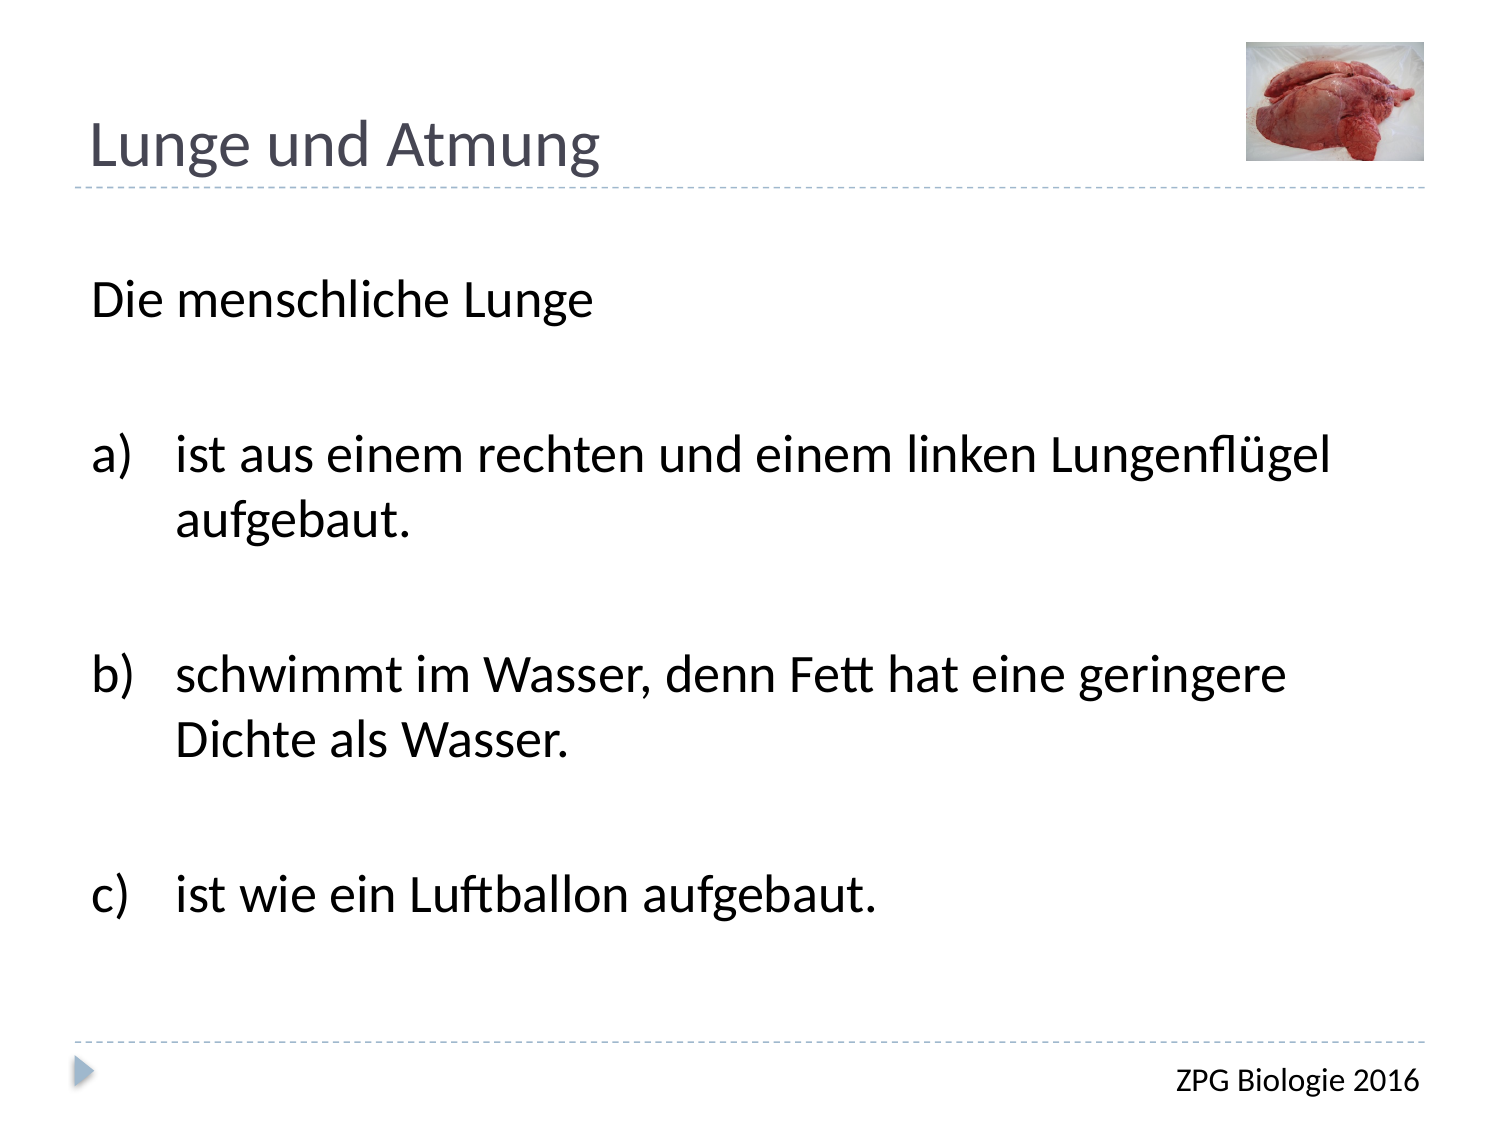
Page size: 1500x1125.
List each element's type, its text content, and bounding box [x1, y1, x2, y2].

text_box ZPG Biologie 2016 [112, 1050, 1435, 1105]
list Die menschliche Lunge a) ist aus einem rechten und einem linken Lungenflügel aufgebaut. b) schwimmt im Wasser, denn Fett hat eine geringere Dichte als Wasser. c) ist wie ein Luftballon aufgebaut. [76, 255, 1427, 1024]
picture [1245, 42, 1424, 162]
title Lunge und Atmung [75, 24, 1425, 188]
